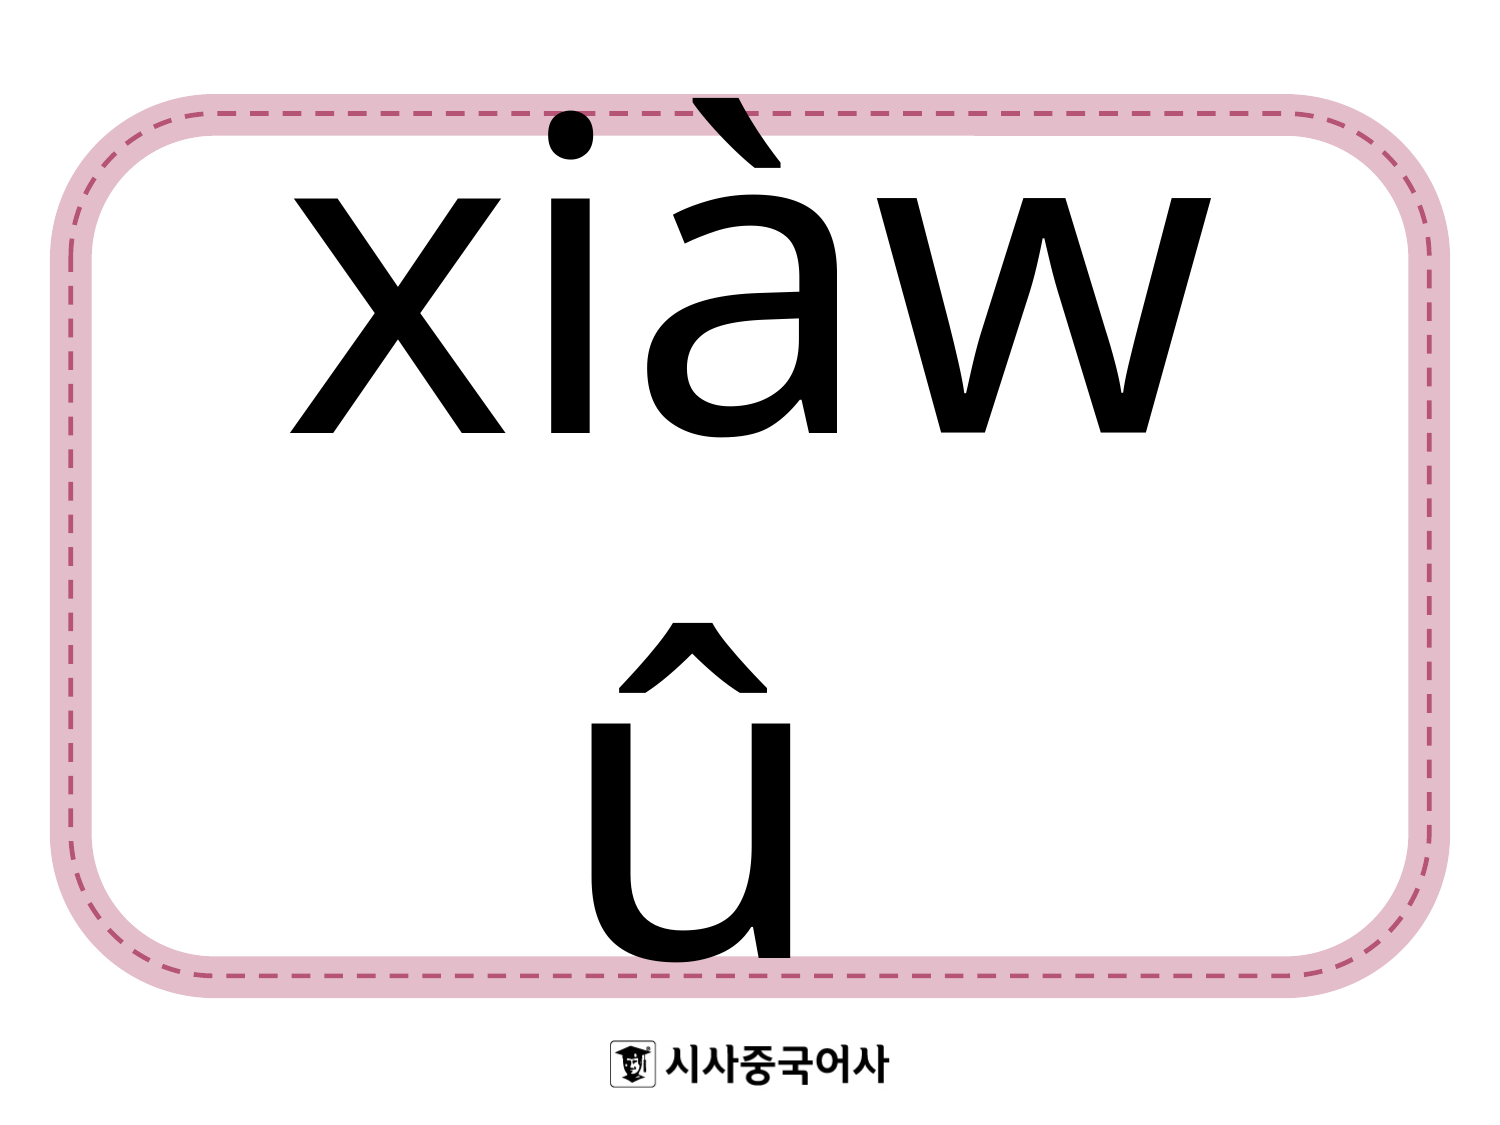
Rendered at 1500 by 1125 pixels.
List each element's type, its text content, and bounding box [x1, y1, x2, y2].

picture [602, 1034, 898, 1094]
text_box xiàwû [145, 189, 1354, 853]
